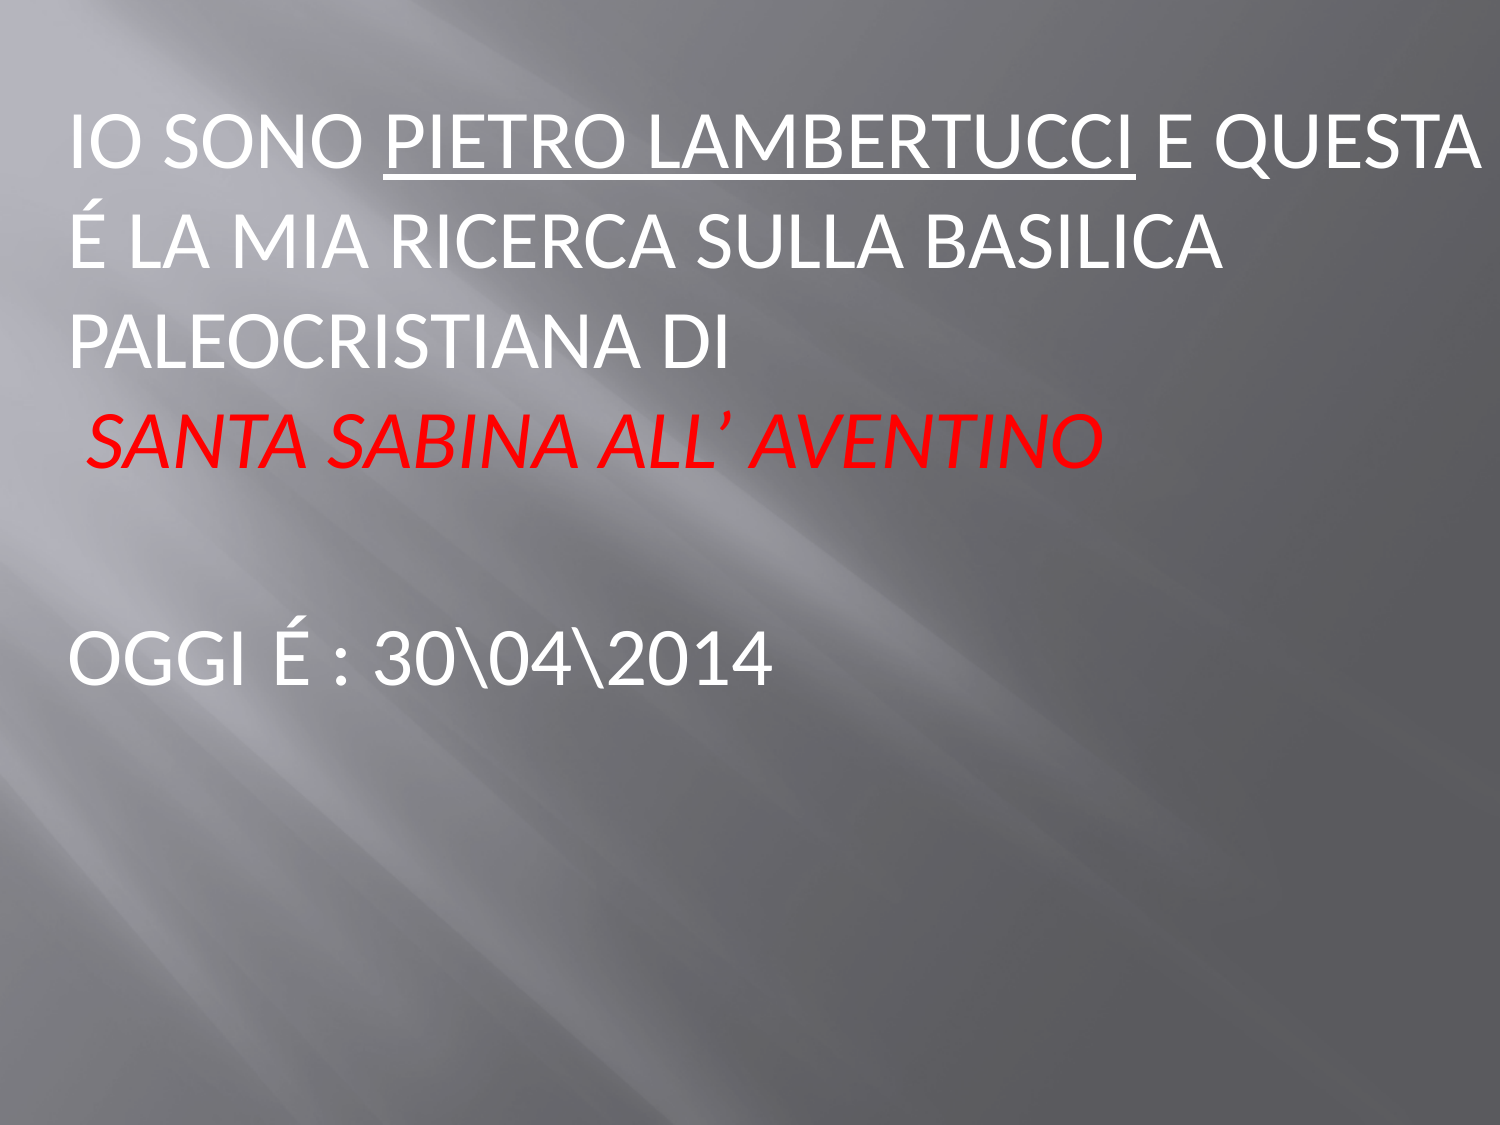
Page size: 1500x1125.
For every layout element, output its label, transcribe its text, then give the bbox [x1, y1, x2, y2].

text_box IO SONO PIETRO LAMBERTUCCI E QUESTA É LA MIA RICERCA SULLA BASILICA PALEOCRISTIANA DI SANTA SABINA ALL’ AVENTINO OGGI É : 30\04\2014 [53, 78, 1500, 713]
